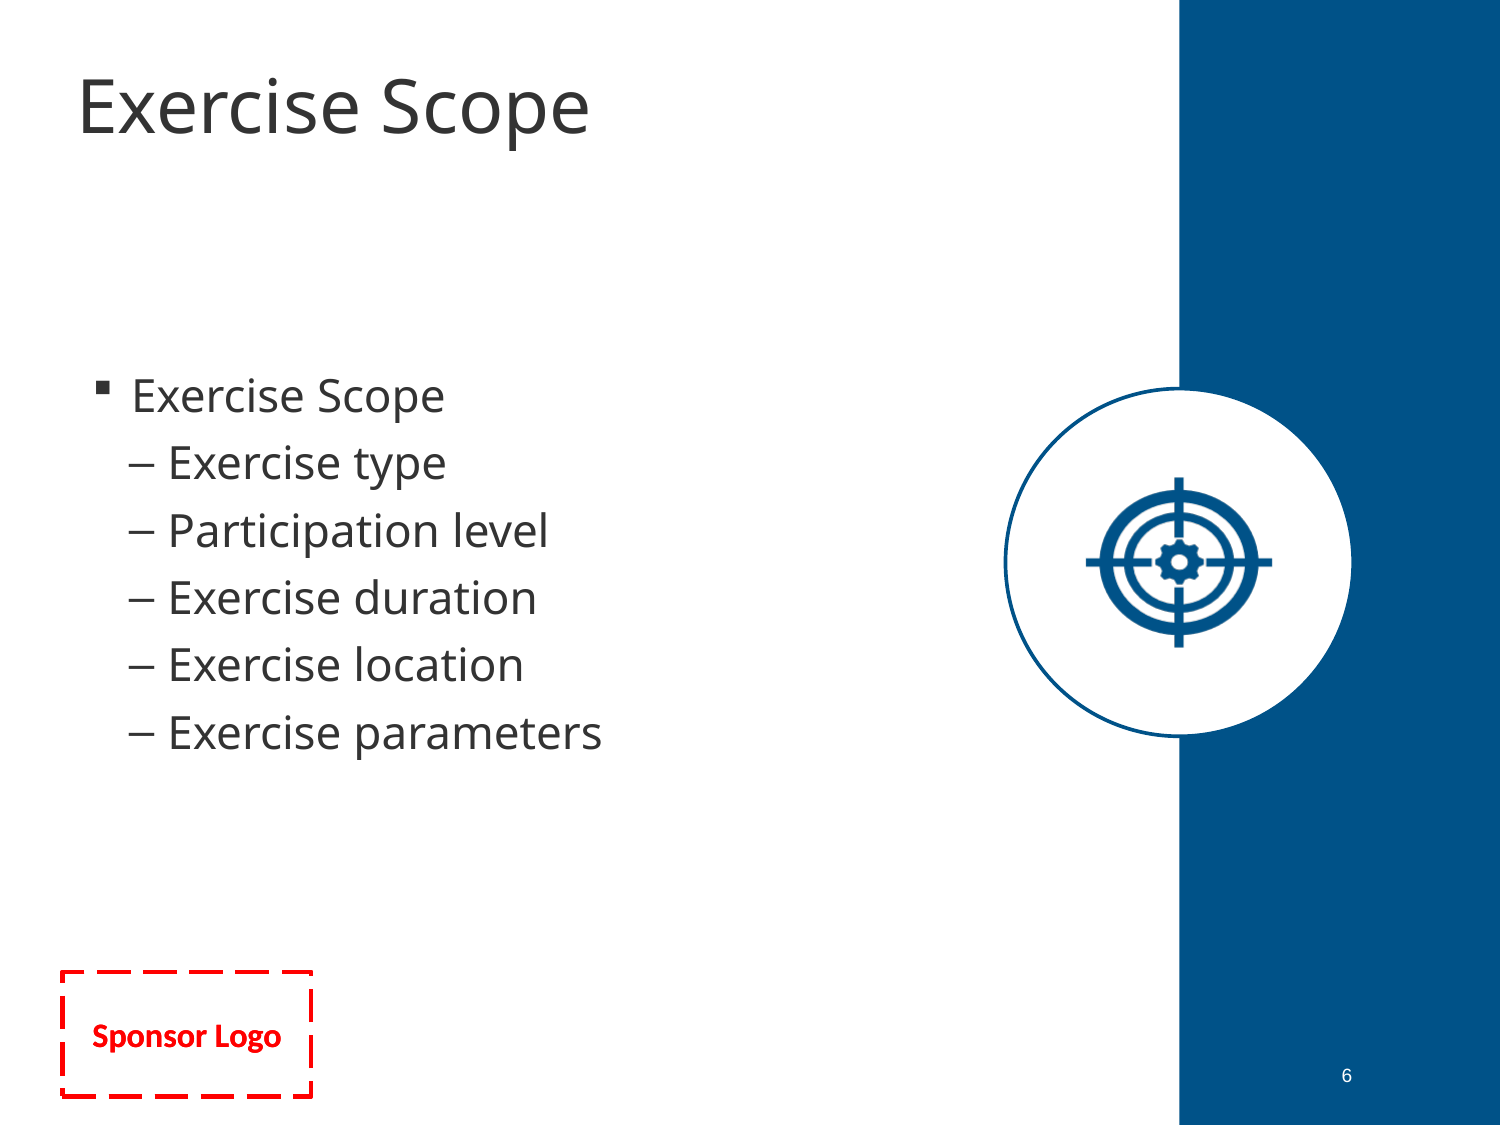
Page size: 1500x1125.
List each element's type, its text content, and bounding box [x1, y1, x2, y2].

slide_number 6 [1242, 1052, 1368, 1098]
title Exercise Scope [61, 21, 981, 186]
list Exercise Scope Exercise type Participation level Exercise duration Exercise location Exercise parameters [77, 228, 1008, 897]
picture [1070, 463, 1289, 662]
text_box [1177, 0, 1500, 1125]
text_box [1003, 386, 1356, 739]
